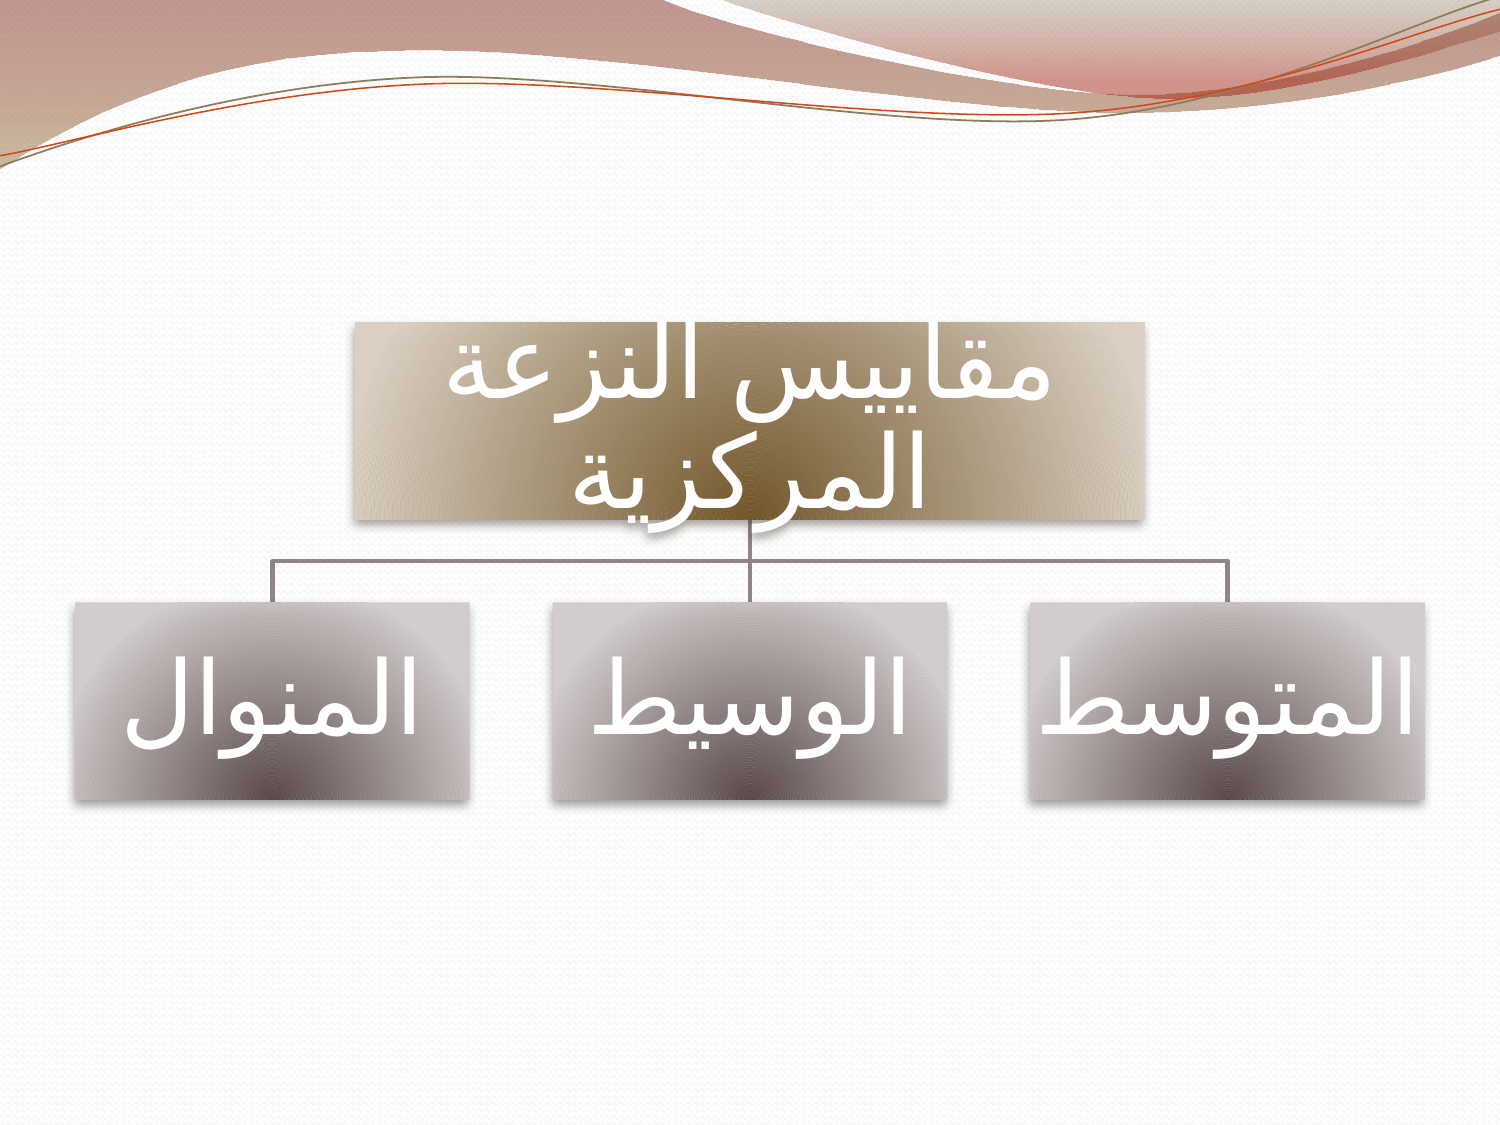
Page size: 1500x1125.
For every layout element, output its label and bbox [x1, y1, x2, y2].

list [74, 116, 1426, 1006]
